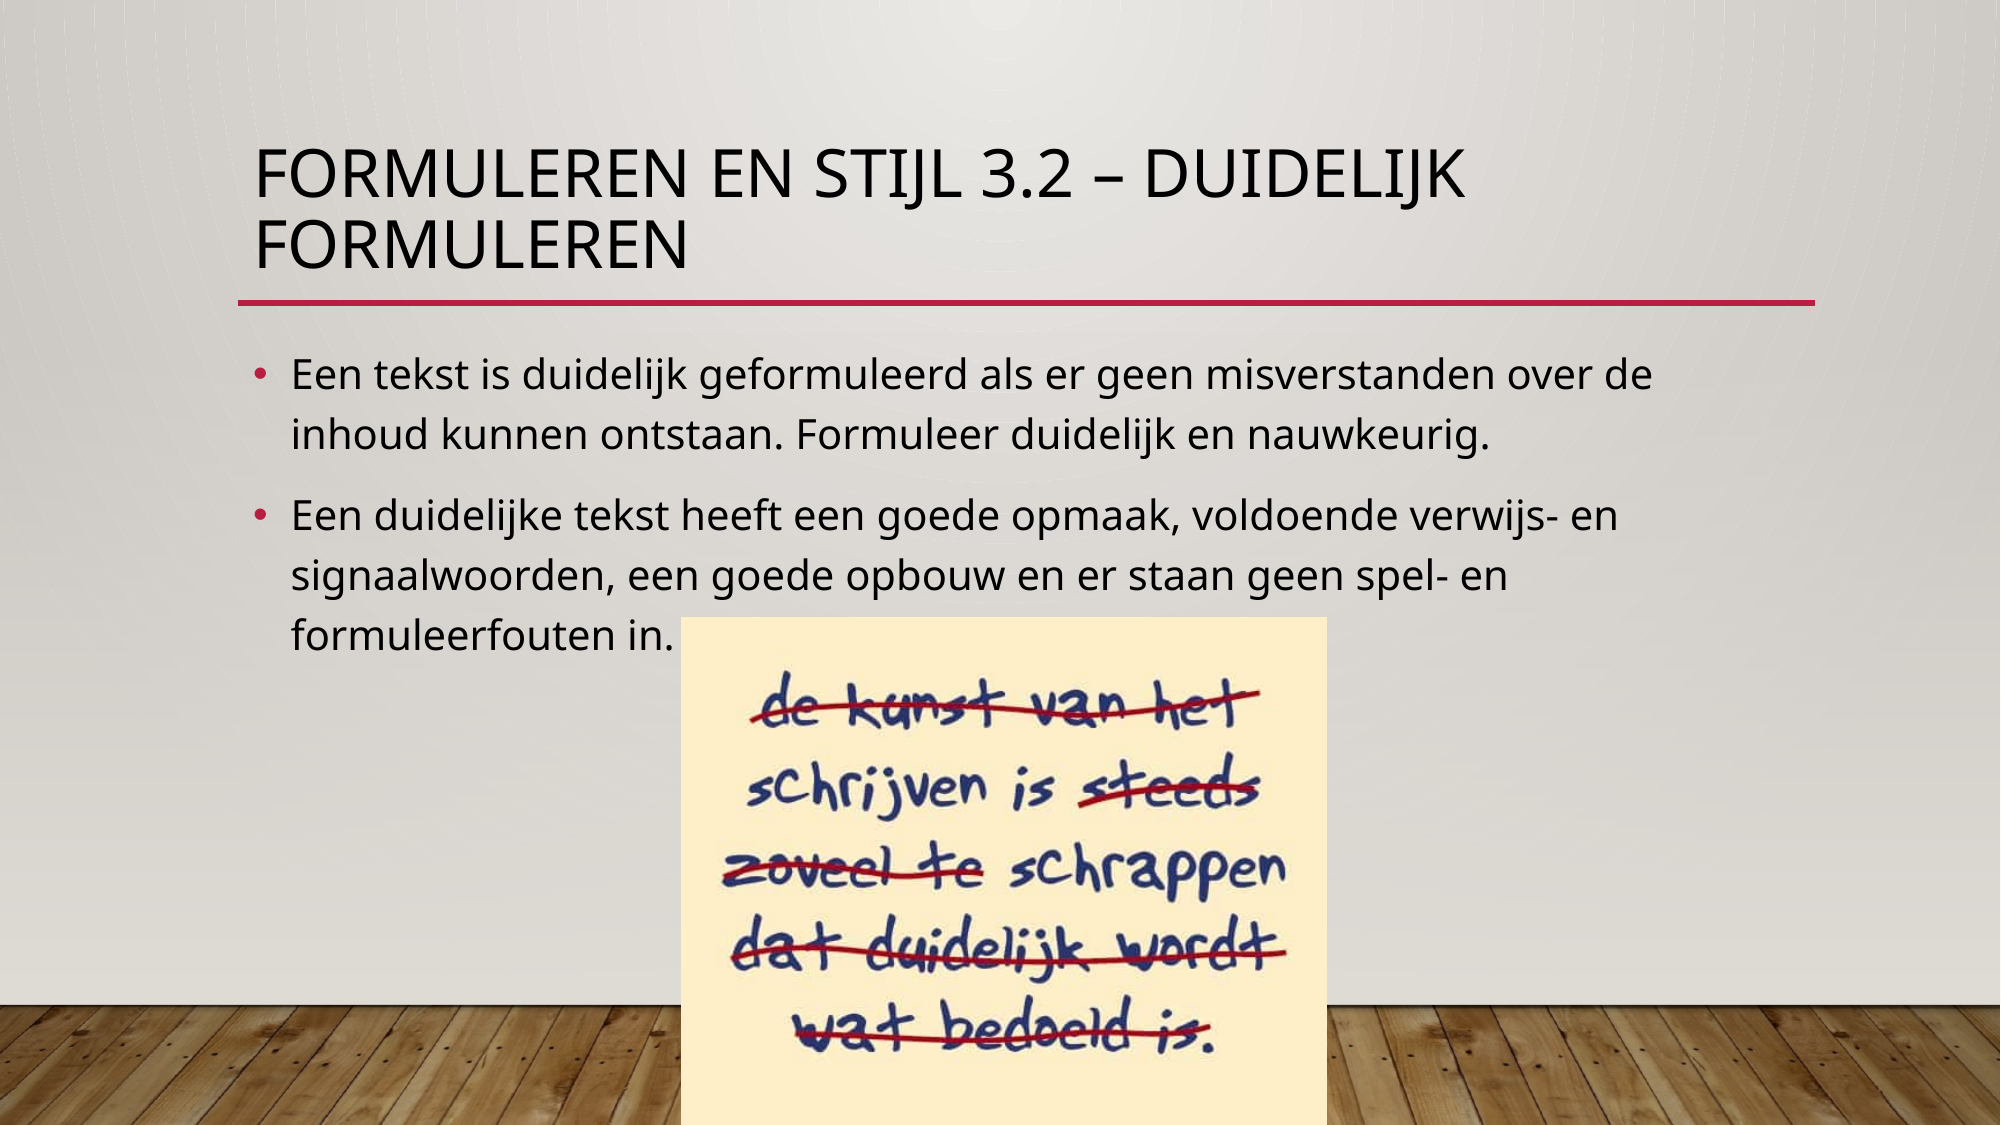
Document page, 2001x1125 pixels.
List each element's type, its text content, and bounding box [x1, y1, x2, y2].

picture [0, 617, 2000, 1125]
title Formuleren en stijl 3.2 – duidelijk formuleren [238, 131, 1814, 305]
list Een tekst is duidelijk geformuleerd als er geen misverstanden over de inhoud kunnen ontstaan. Formuleer duidelijk en nauwkeurig. Een duidelijke tekst heeft een goede opmaak, voldoende verwijs- en signaalwoorden, een goede opbouw en er staan geen spel- en formuleerfouten in. [238, 330, 1814, 897]
